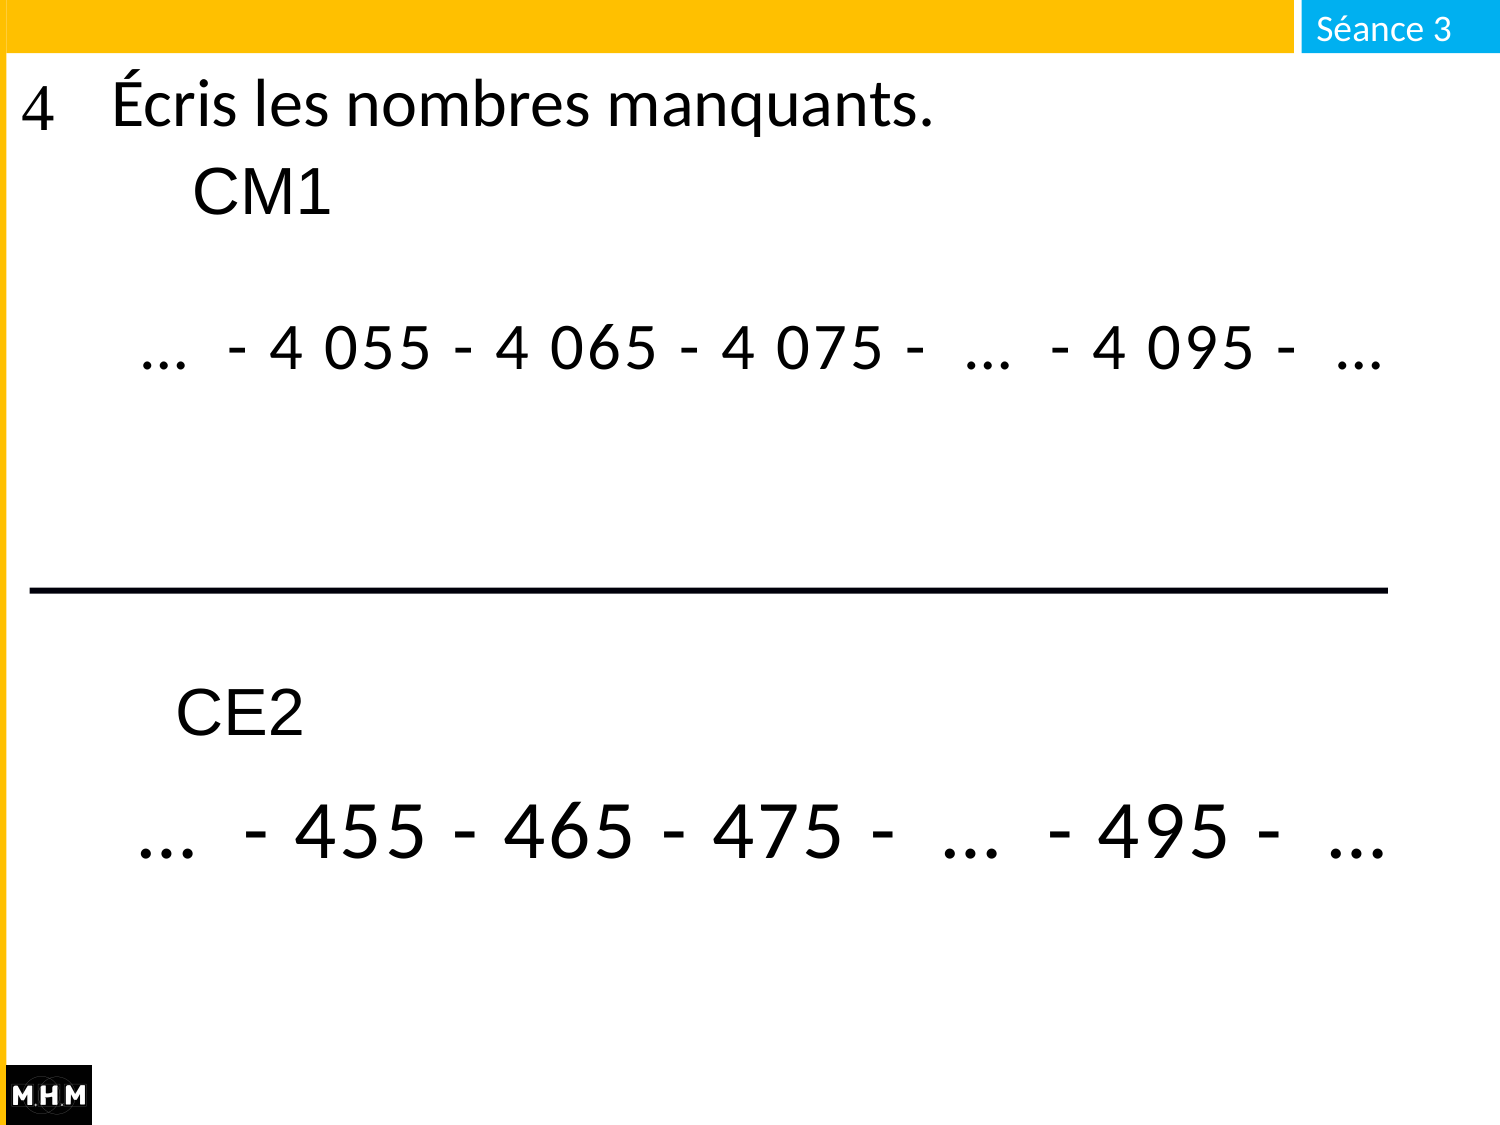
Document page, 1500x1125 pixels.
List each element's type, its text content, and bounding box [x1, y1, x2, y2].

text_box CM1 [177, 140, 1211, 295]
title Écris les nombres manquants. [96, 60, 1391, 150]
text_box … - 4 055 - 4 065 - 4 075 - … - 4 095 - … [0, 295, 1500, 390]
text_box … - 455 - 465 - 475 - … - 495 - … [0, 767, 1500, 883]
picture [6, 1065, 92, 1125]
text_box CE2 [160, 661, 1194, 816]
